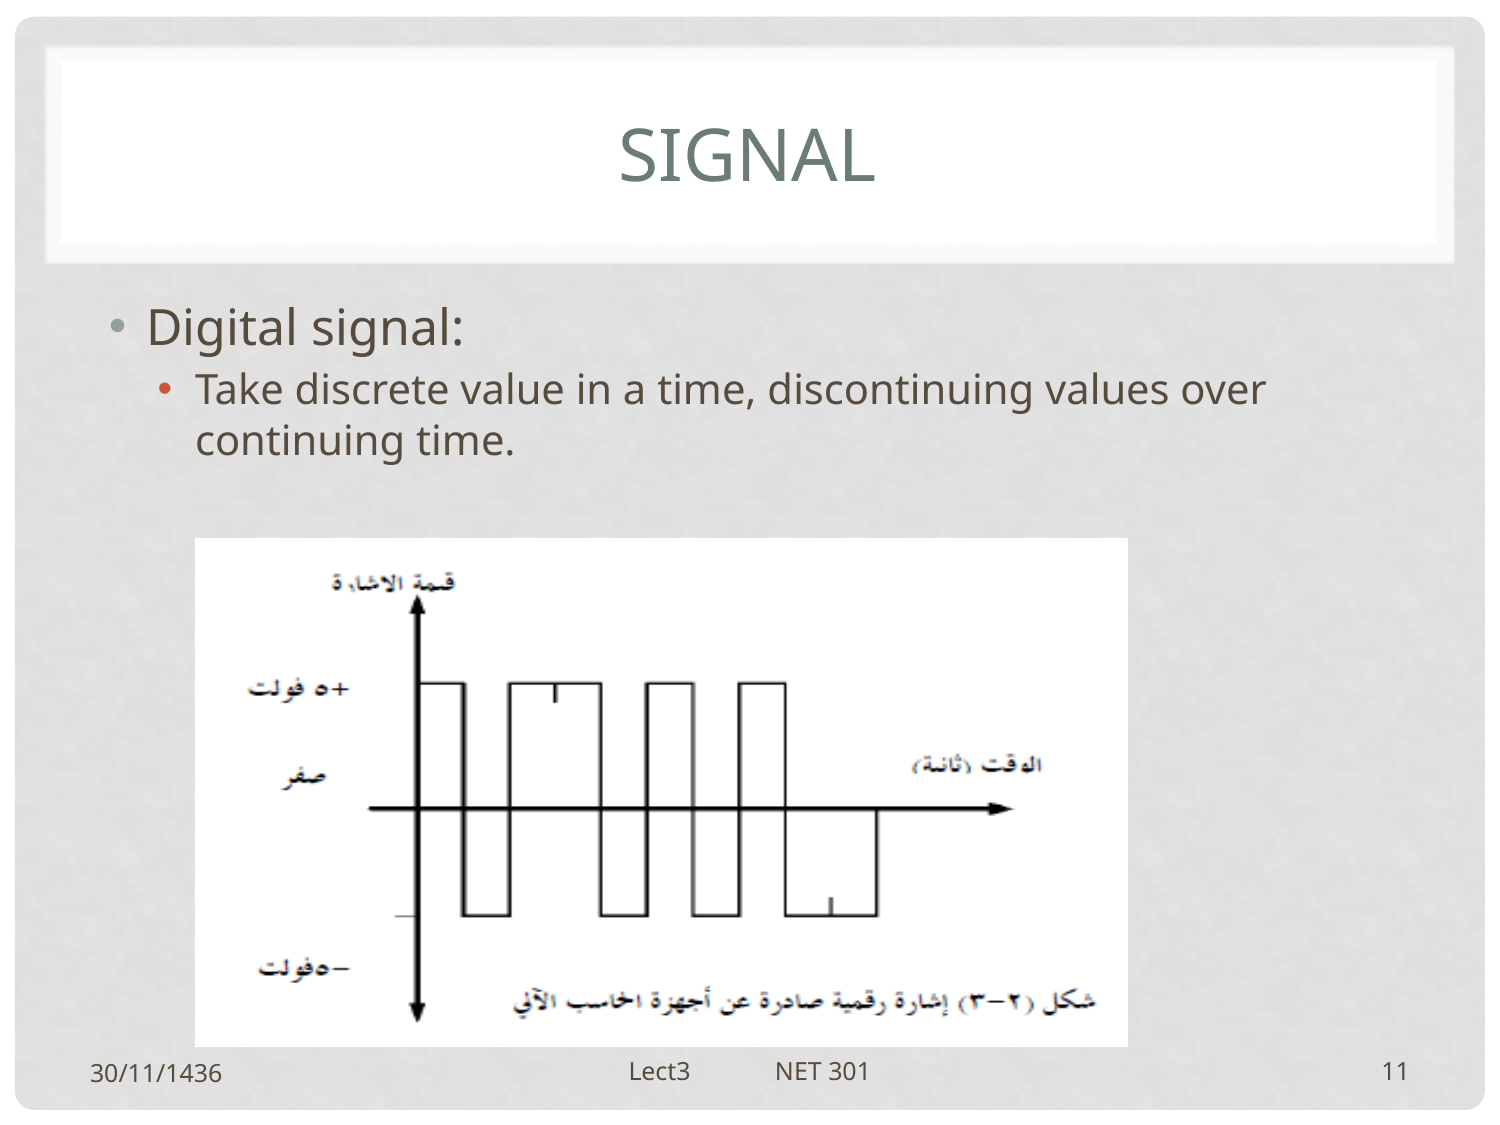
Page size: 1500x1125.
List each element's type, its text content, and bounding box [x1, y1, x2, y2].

slide_number 11 [1074, 1042, 1425, 1103]
list Digital signal: Take discrete value in a time, discontinuing values over continuing time. [75, 287, 1425, 1005]
title signal [69, 66, 1425, 238]
footer Lect3 NET 301 [512, 1048, 988, 1103]
picture [194, 538, 1129, 1048]
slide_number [75, 1042, 425, 1103]
